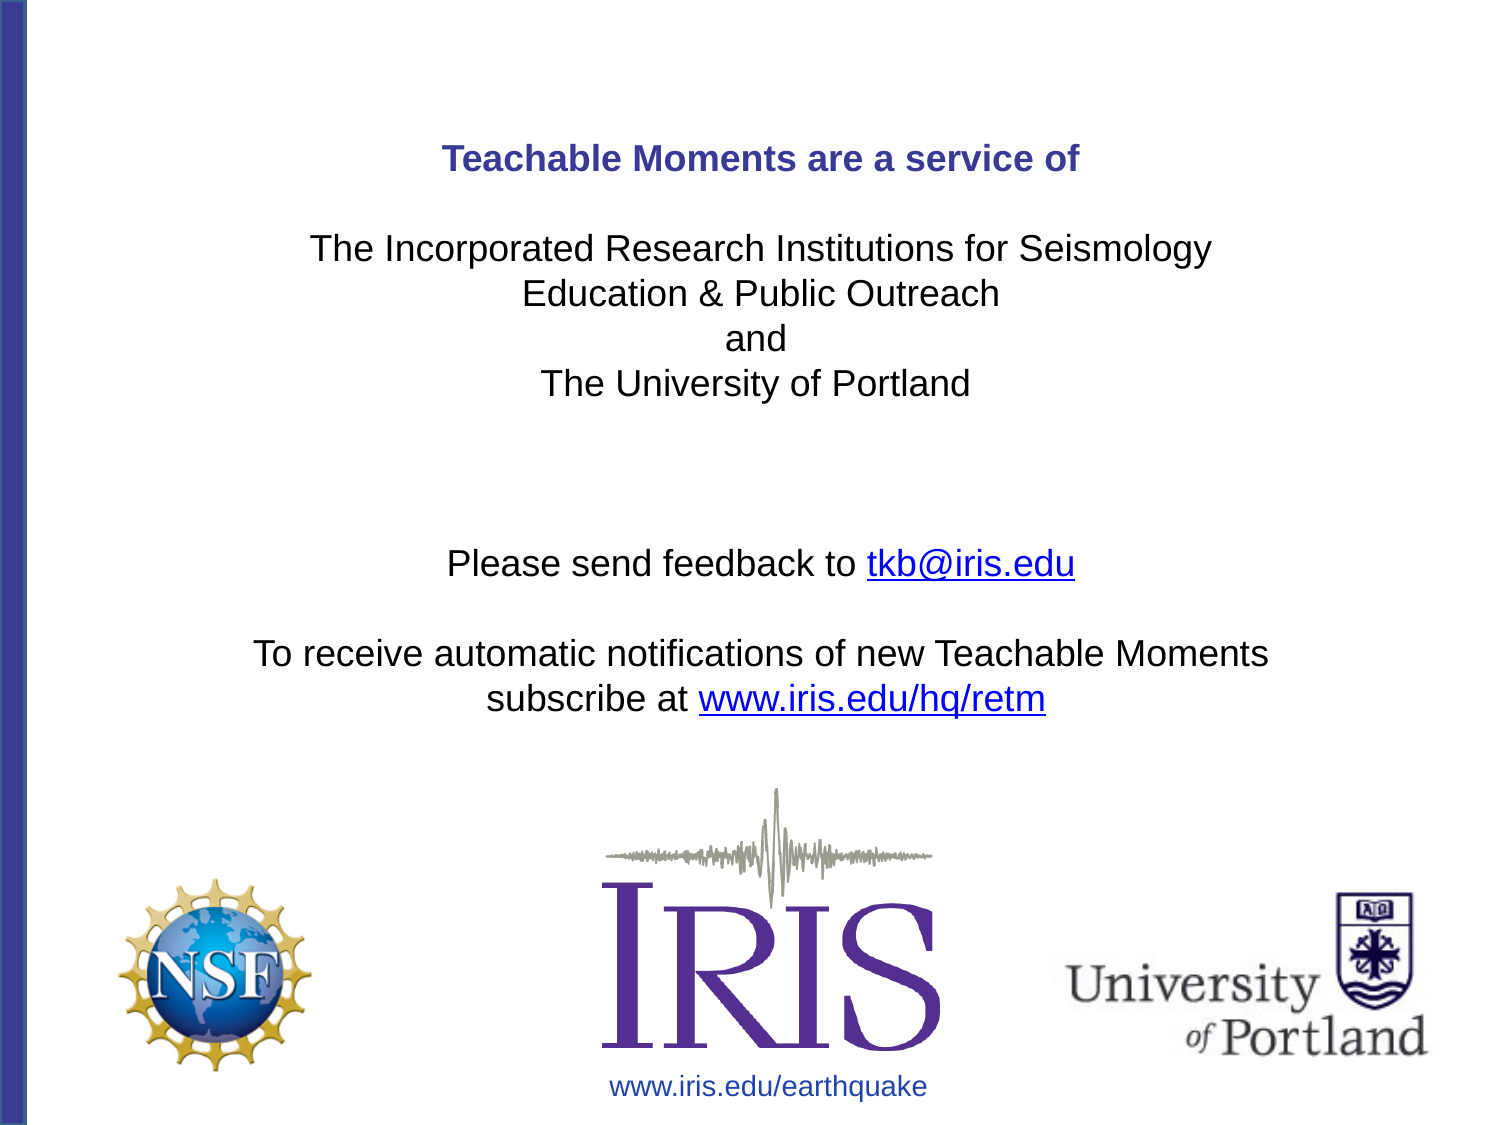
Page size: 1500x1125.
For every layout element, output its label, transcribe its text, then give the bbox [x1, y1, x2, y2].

picture [1049, 863, 1447, 1074]
picture [116, 875, 314, 1074]
text_box www.iris.edu/earthquake [562, 1060, 975, 1110]
text_box [0, 0, 27, 1125]
picture [602, 788, 941, 1051]
text_box Teachable Moments are a service of The Incorporated Research Institutions for Seismology Education & Public Outreach and The University of Portland Please send feedback to tkb@iris.edu To receive automatic notifications of new Teachable Moments subscribe at www.iris.edu/hq/retm [116, 126, 1406, 772]
